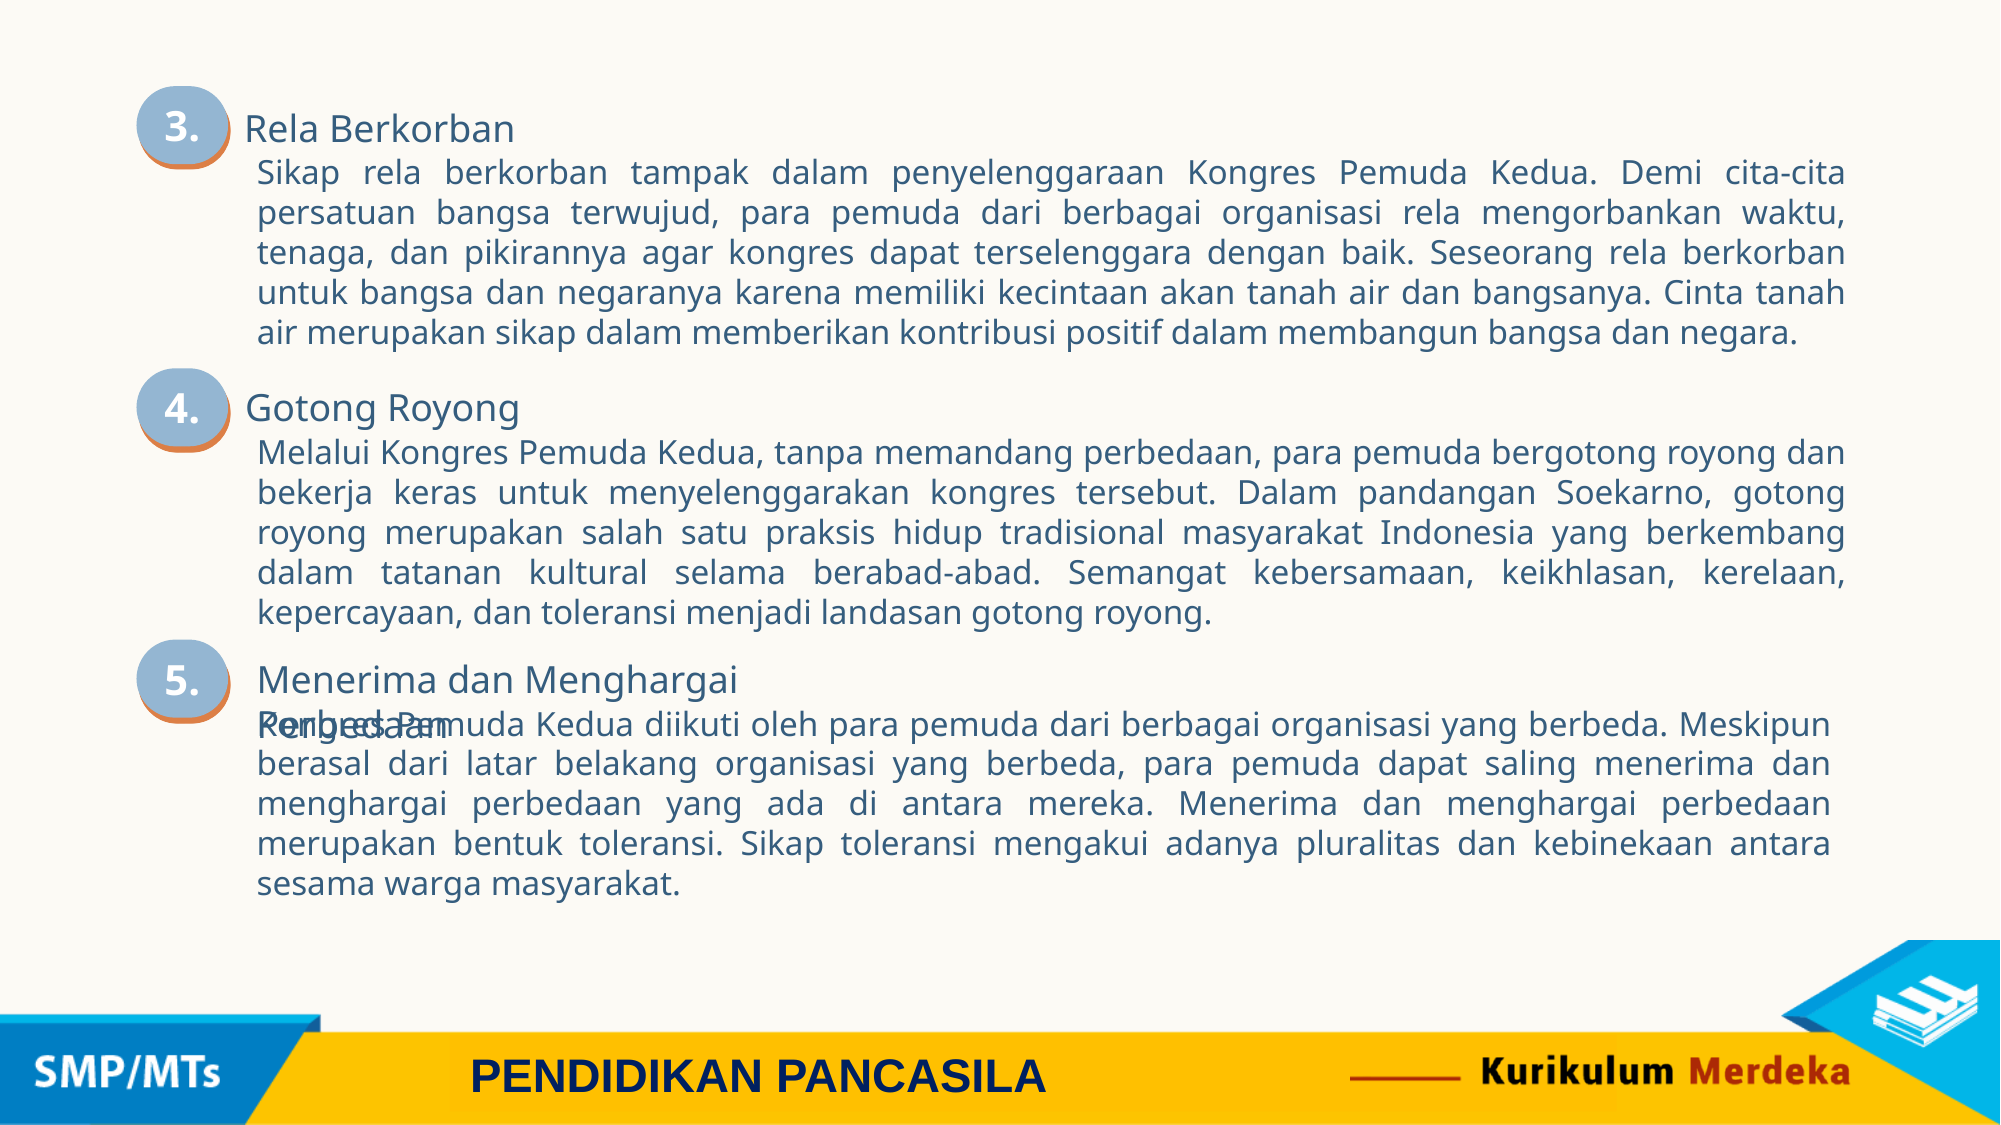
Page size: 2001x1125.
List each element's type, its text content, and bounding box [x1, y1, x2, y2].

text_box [0, 940, 2000, 1125]
text_box Gotong Royong [230, 377, 536, 437]
text_box Rela Berkorban [229, 97, 531, 158]
text_box Kongres Pemuda Kedua diikuti oleh para pemuda dari berbagai organisasi yang berbeda. Meskipun berasal dari latar belakang organisasi yang berbeda, para pemuda dapat saling menerima dan menghargai perbedaan yang ada di antara mereka. Menerima dan menghargai perbedaan merupakan bentuk toleransi. Sikap toleransi mengakui adanya pluralitas dan kebinekaan antara sesama warga masyarakat. [241, 695, 1849, 910]
text_box 4. [136, 368, 229, 447]
text_box Menerima dan Menghargai Perbedaan [241, 648, 894, 695]
text_box Melalui Kongres Pemuda Kedua, tanpa memandang perbedaan, para pemuda bergotong royong dan bekerja keras untuk menyelenggarakan kongres tersebut. Dalam pandangan Soekarno, gotong royong merupakan salah satu praksis hidup tradisional masyarakat Indonesia yang berkembang dalam tatanan kultural selama berabad-abad. Semangat kebersamaan, keikhlasan, kerelaan, kepercayaan, dan toleransi menjadi landasan gotong royong. [242, 424, 1864, 639]
text_box Sikap rela berkorban tampak dalam penyelenggaraan Kongres Pemuda Kedua. Demi cita-cita persatuan bangsa terwujud, para pemuda dari berbagai organisasi rela mengorbankan waktu, tenaga, dan pikirannya agar kongres dapat terselenggara dengan baik. Seseorang rela berkorban untuk bangsa dan negaranya karena memiliki kecintaan akan tanah air dan bangsanya. Cinta tanah air merupakan sikap dalam memberikan kontribusi positif dalam membangun bangsa dan negara. [242, 144, 1864, 359]
text_box 3. [136, 86, 229, 165]
text_box 5. [136, 639, 229, 718]
